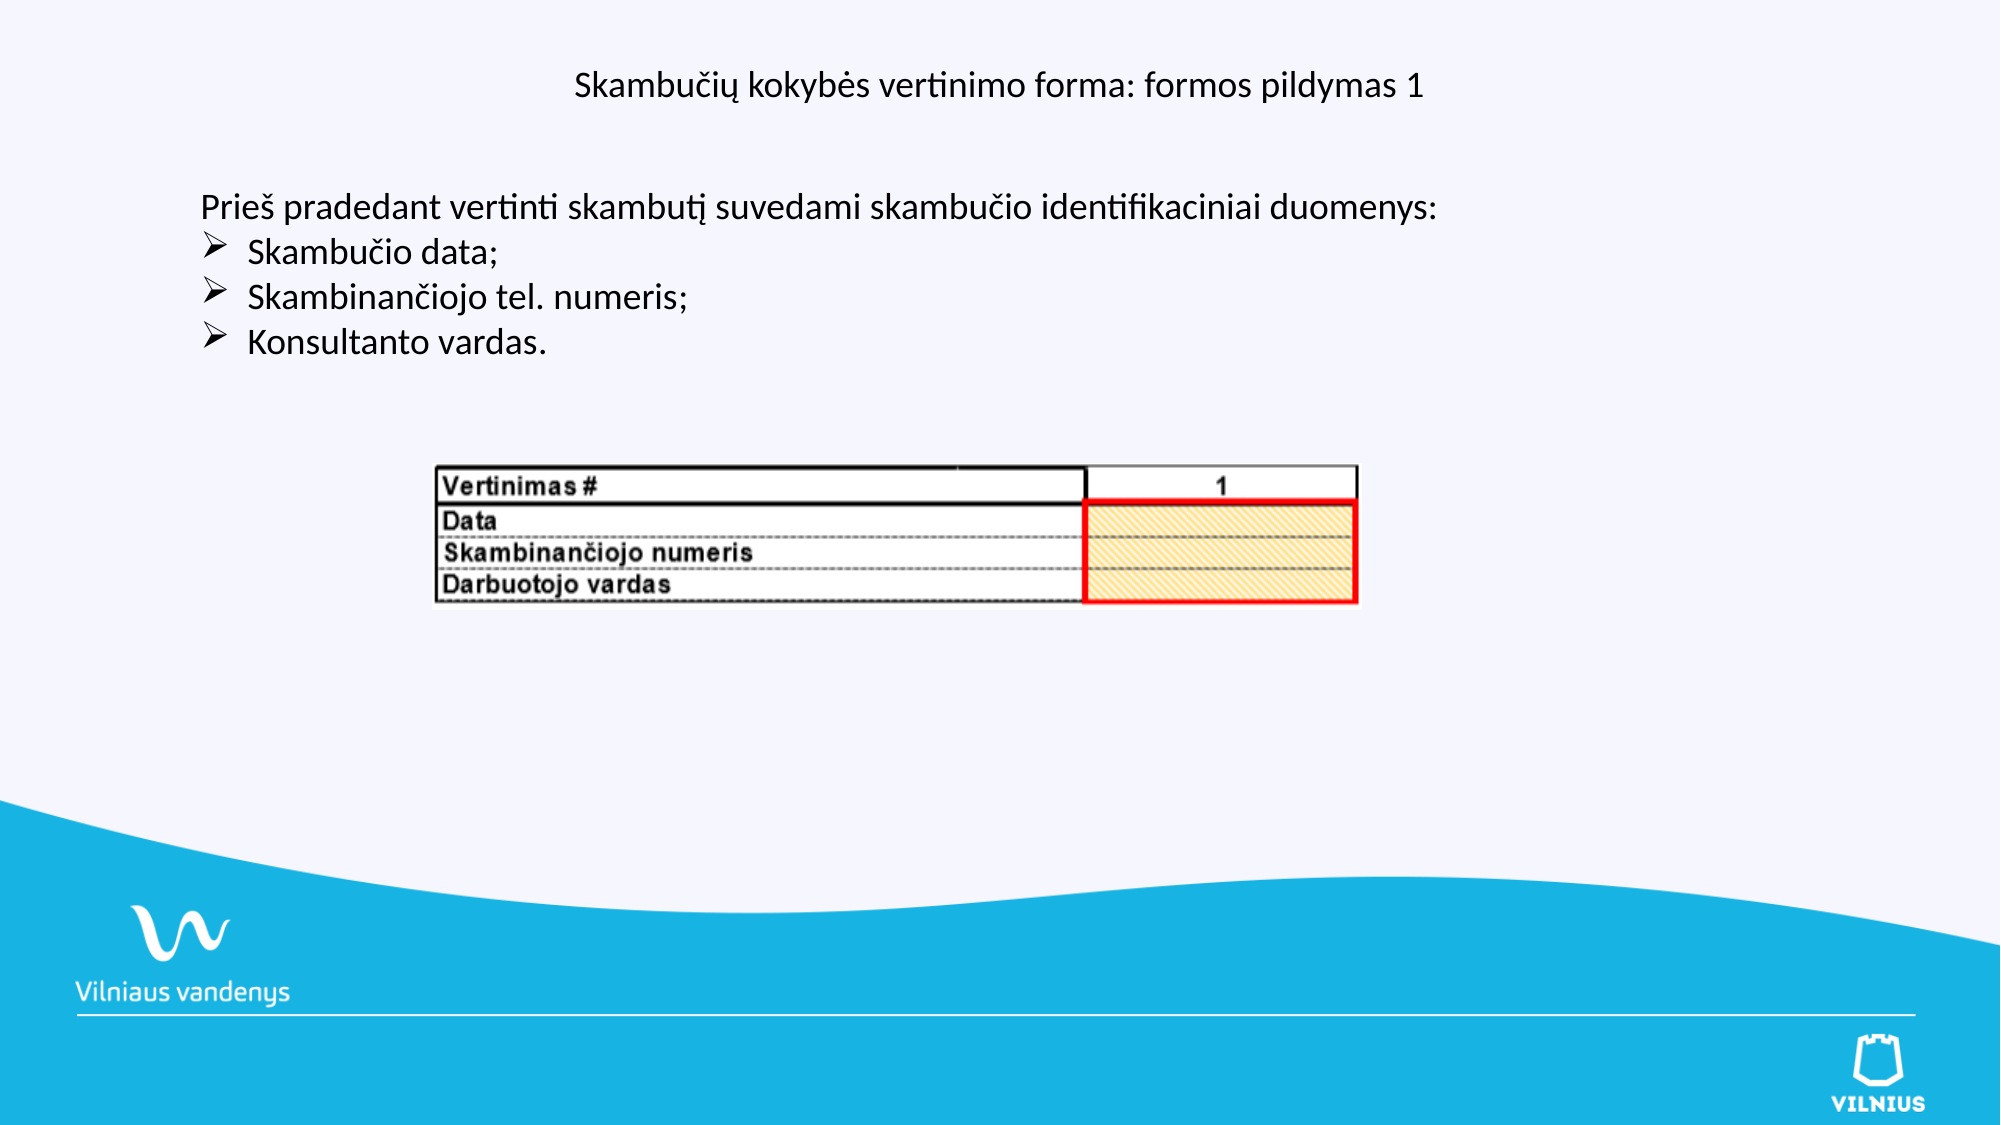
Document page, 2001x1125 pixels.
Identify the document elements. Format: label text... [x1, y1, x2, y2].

picture [432, 463, 1362, 610]
picture [0, 794, 2000, 1125]
text_box Prieš pradedant vertinti skambutį suvedami skambučio identifikaciniai duomenys: Skambučio data; Skambinančiojo tel. numeris; Konsultanto vardas. [185, 174, 1769, 370]
text_box Skambučių kokybės vertinimo forma: formos pildymas 1 [559, 52, 1441, 113]
